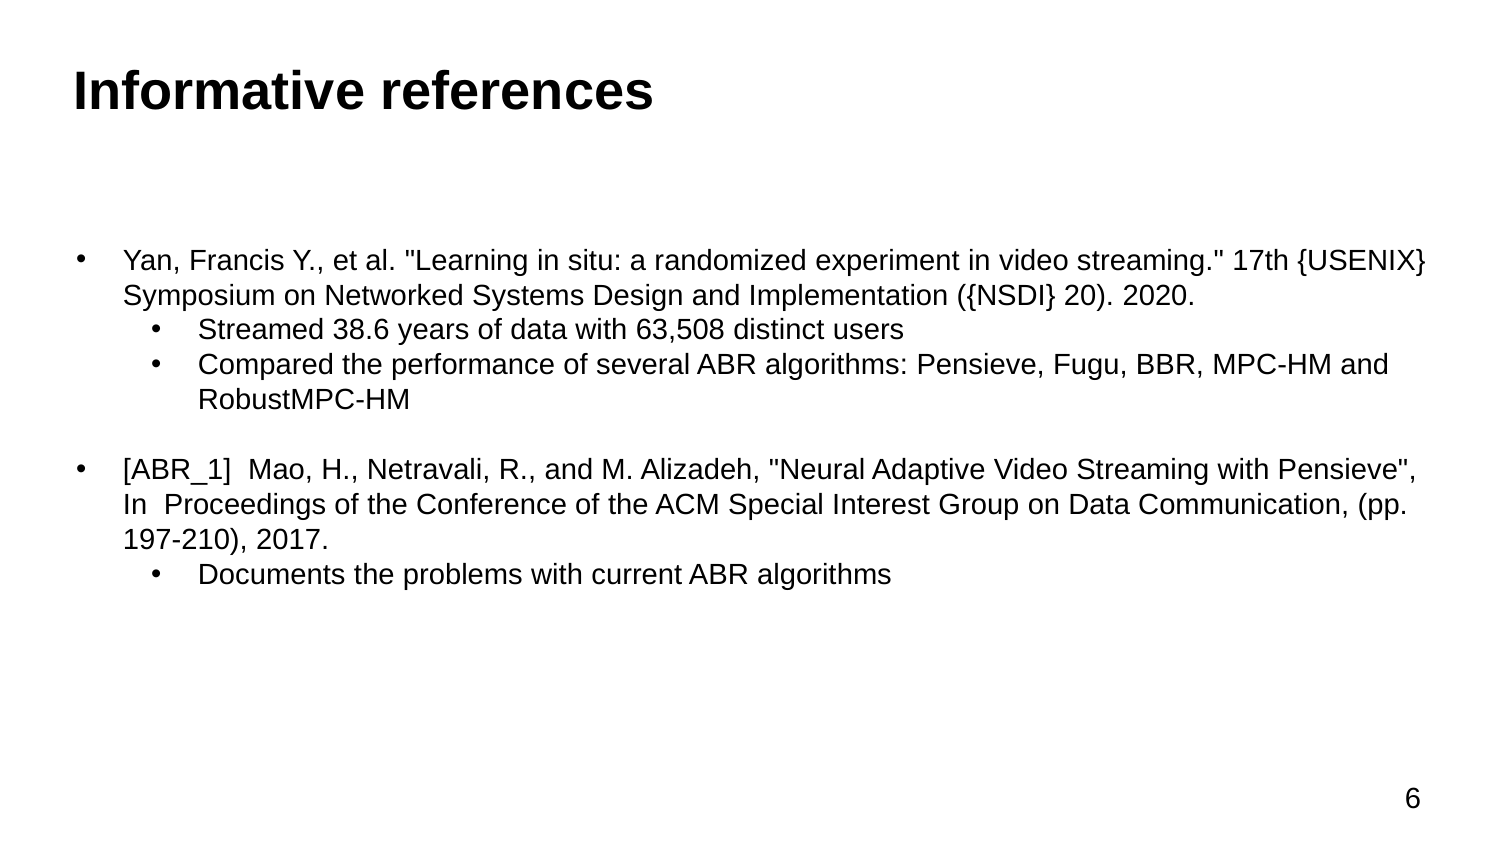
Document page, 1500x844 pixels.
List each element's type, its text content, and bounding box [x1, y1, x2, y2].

title Informative references [58, 30, 1456, 125]
slide_number 6 [1389, 764, 1480, 830]
text_box Yan, Francis Y., et al. "Learning in situ: a randomized experiment in video streaming." 17th {USENIX} Symposium on Networked Systems Design and Implementation ({NSDI} 20). 2020. Streamed 38.6 years of data with 63,508 distinct users Compared the performance of several ABR algorithms: Pensieve, Fugu, BBR, MPC-HM and RobustMPC-HM [ABR_1] Mao, H., Netravali, R., and M. Alizadeh, "Neural Adaptive Video Streaming with Pensieve", In Proceedings of the Conference of the ACM Special Interest Group on Data Communication, (pp. 197-210), 2017. Documents the problems with current ABR algorithms [61, 233, 1456, 738]
